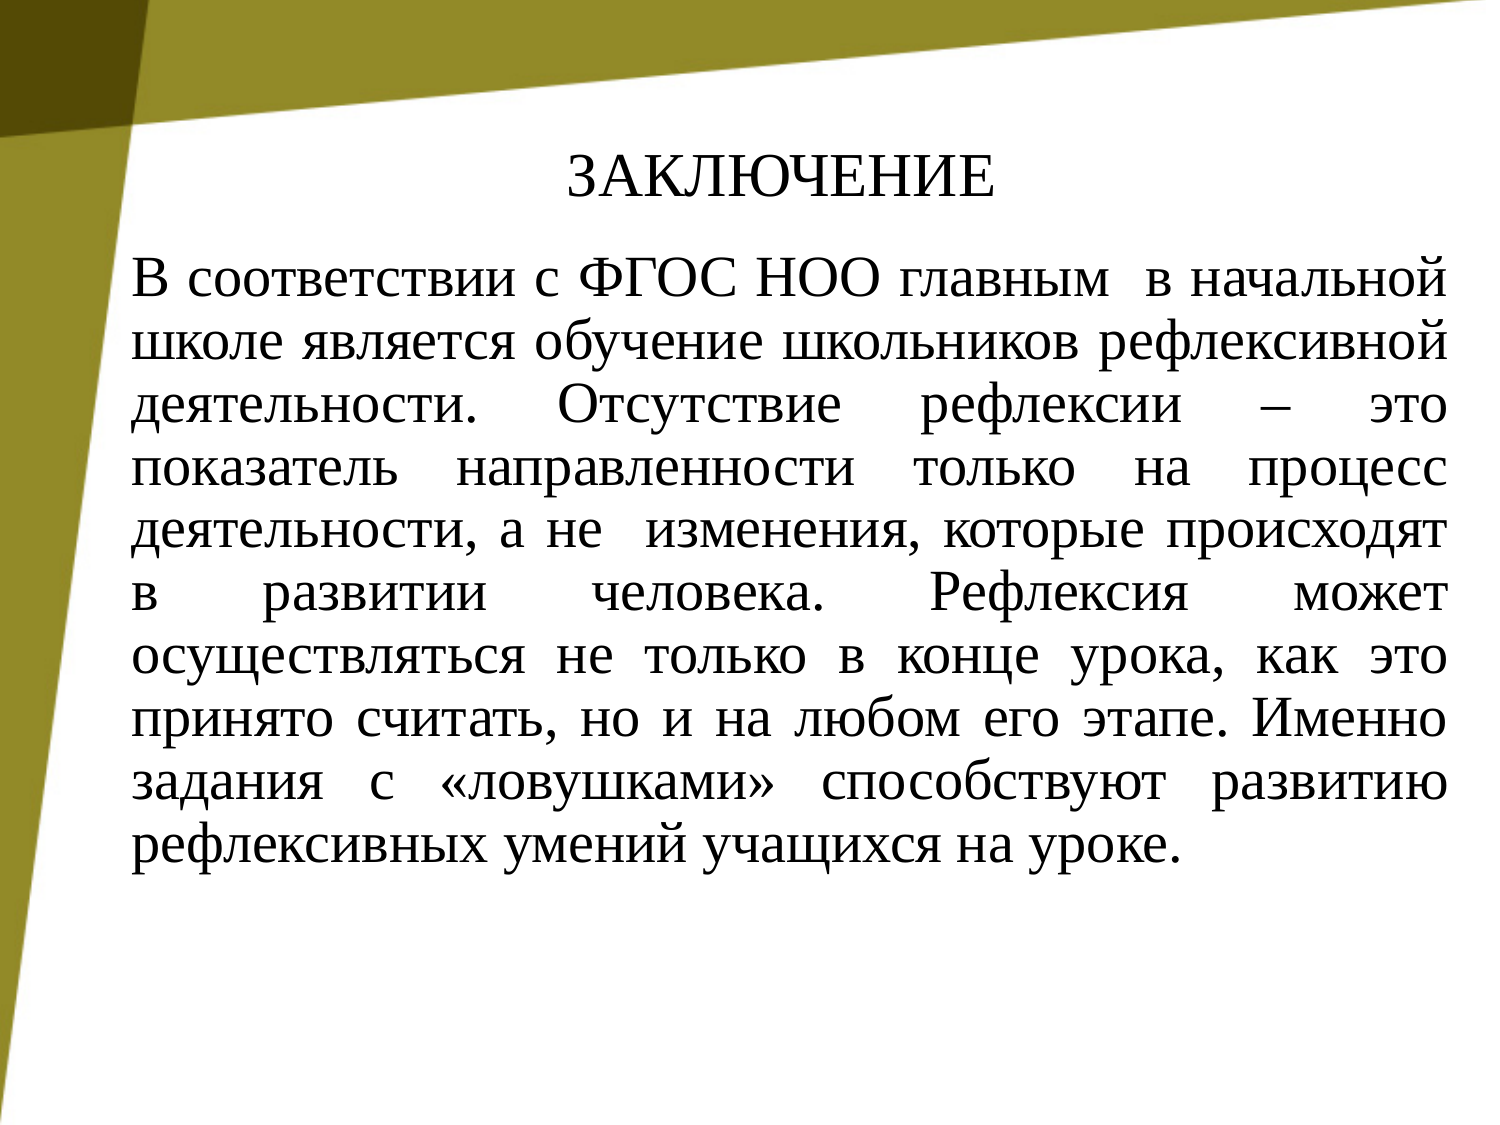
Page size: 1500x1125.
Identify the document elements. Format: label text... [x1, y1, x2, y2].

title ЗАКЛЮЧЕНИЕ [139, 121, 1424, 231]
picture [0, 0, 1500, 1125]
list В соответствии с ФГОС НОО главным в начальной школе является обучение школьников рефлексивной деятельности. Отсутствие рефлексии – это показатель направленности только на процесс деятельности, а не изменения, которые происходят в развитии человека. Рефлексия может осуществляться не только в конце урока, как это принято считать, но и на любом его этапе. Именно задания с «ловушками» способствуют развитию рефлексивных умений учащихся на уроке. [116, 238, 1465, 1050]
